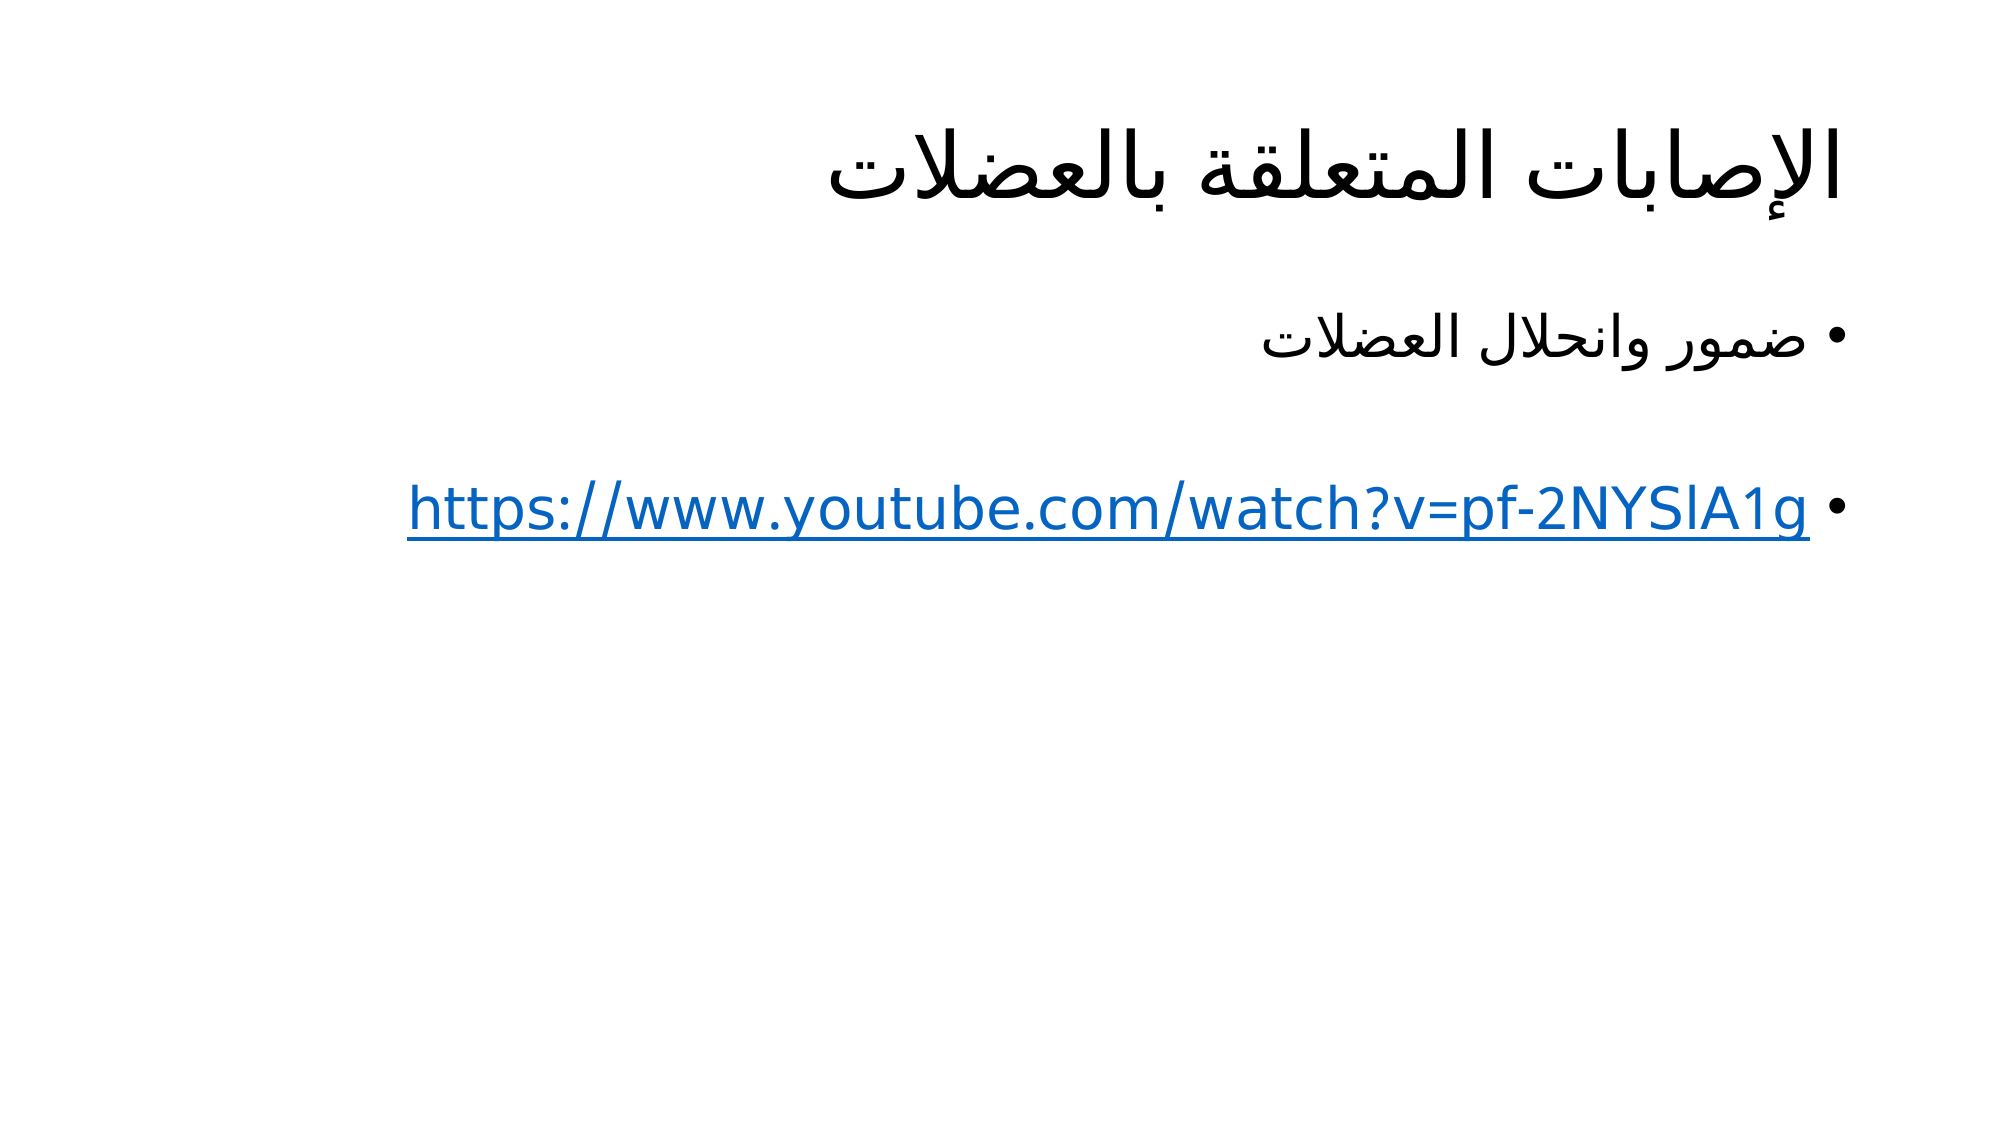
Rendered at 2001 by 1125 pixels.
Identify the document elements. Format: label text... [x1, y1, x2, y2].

title الإصابات المتعلقة بالعضلات [137, 59, 1863, 278]
list ضمور وانحلال العضلات https://www.youtube.com/watch?v=pf-2NYSlA1g [137, 299, 1863, 1014]
